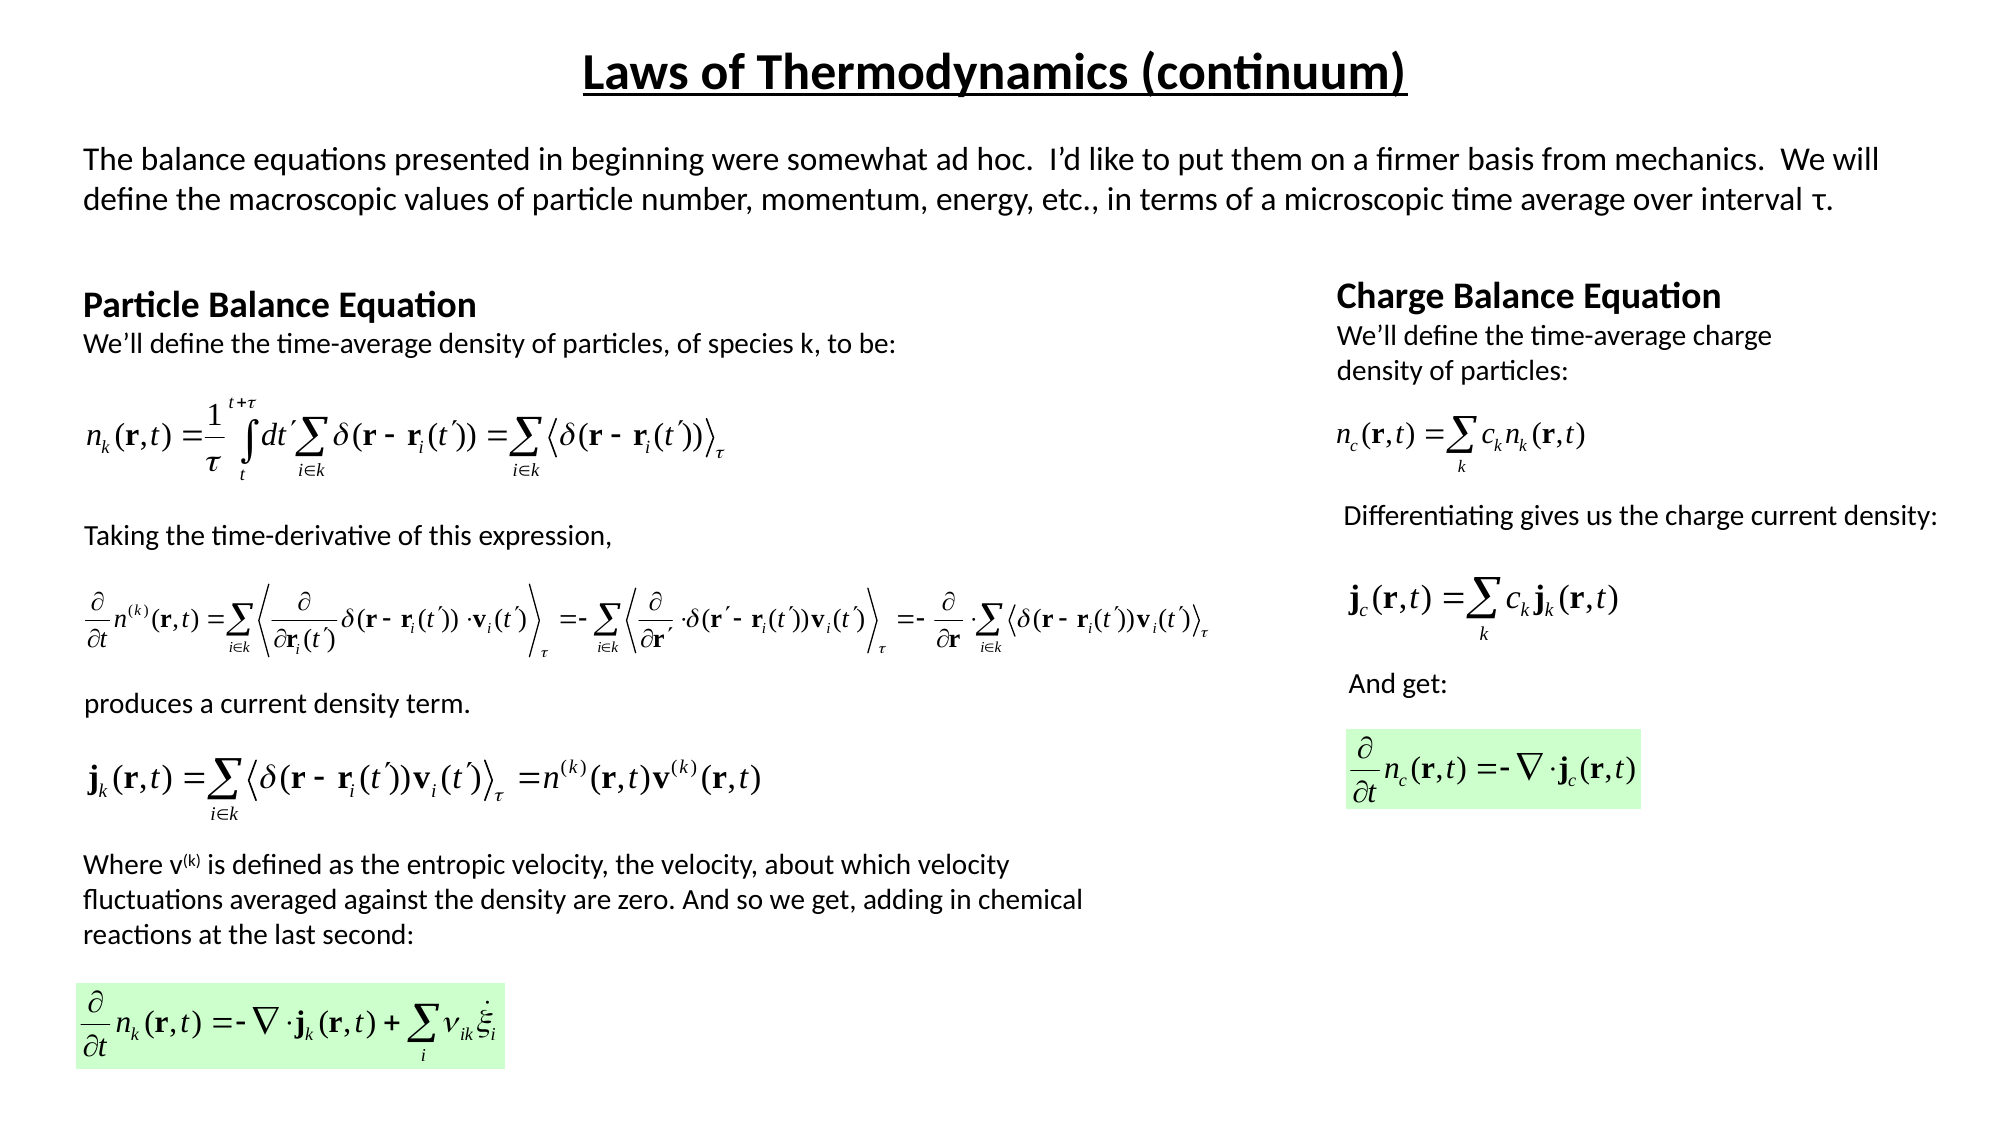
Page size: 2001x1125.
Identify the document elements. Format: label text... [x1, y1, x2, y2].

text_box Laws of Thermodynamics (continuum) [466, 4, 1524, 109]
text_box Taking the time-derivative of this expression, [69, 509, 1088, 559]
text_box produces a current density term. [69, 676, 609, 727]
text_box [81, 389, 735, 489]
text_box Where v(k) is defined as the entropic velocity, the velocity, about which velocity fluctuations averaged against the density are zero. And so we get, adding in chemical reactions at the last second: [68, 838, 1139, 958]
text_box And get: [1333, 656, 1591, 707]
text_box Charge Balance Equation We’ll define the time-average charge density of particles: [1322, 263, 1847, 394]
text_box Differentiating gives us the charge current density: [1328, 488, 2000, 539]
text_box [75, 982, 506, 1069]
text_box The balance equations presented in beginning were somewhat ad hoc. I’d like to put them on a firmer basis from mechanics. We will define the macroscopic values of particle number, momentum, energy, etc., in terms of a microscopic time average over interval τ. [68, 129, 1978, 225]
text_box Particle Balance Equation We’ll define the time-average density of particles, of species k, to be: [68, 272, 942, 367]
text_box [1331, 410, 1590, 479]
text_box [81, 578, 1217, 665]
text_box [1345, 728, 1642, 810]
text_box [81, 752, 767, 828]
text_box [1341, 571, 1626, 648]
